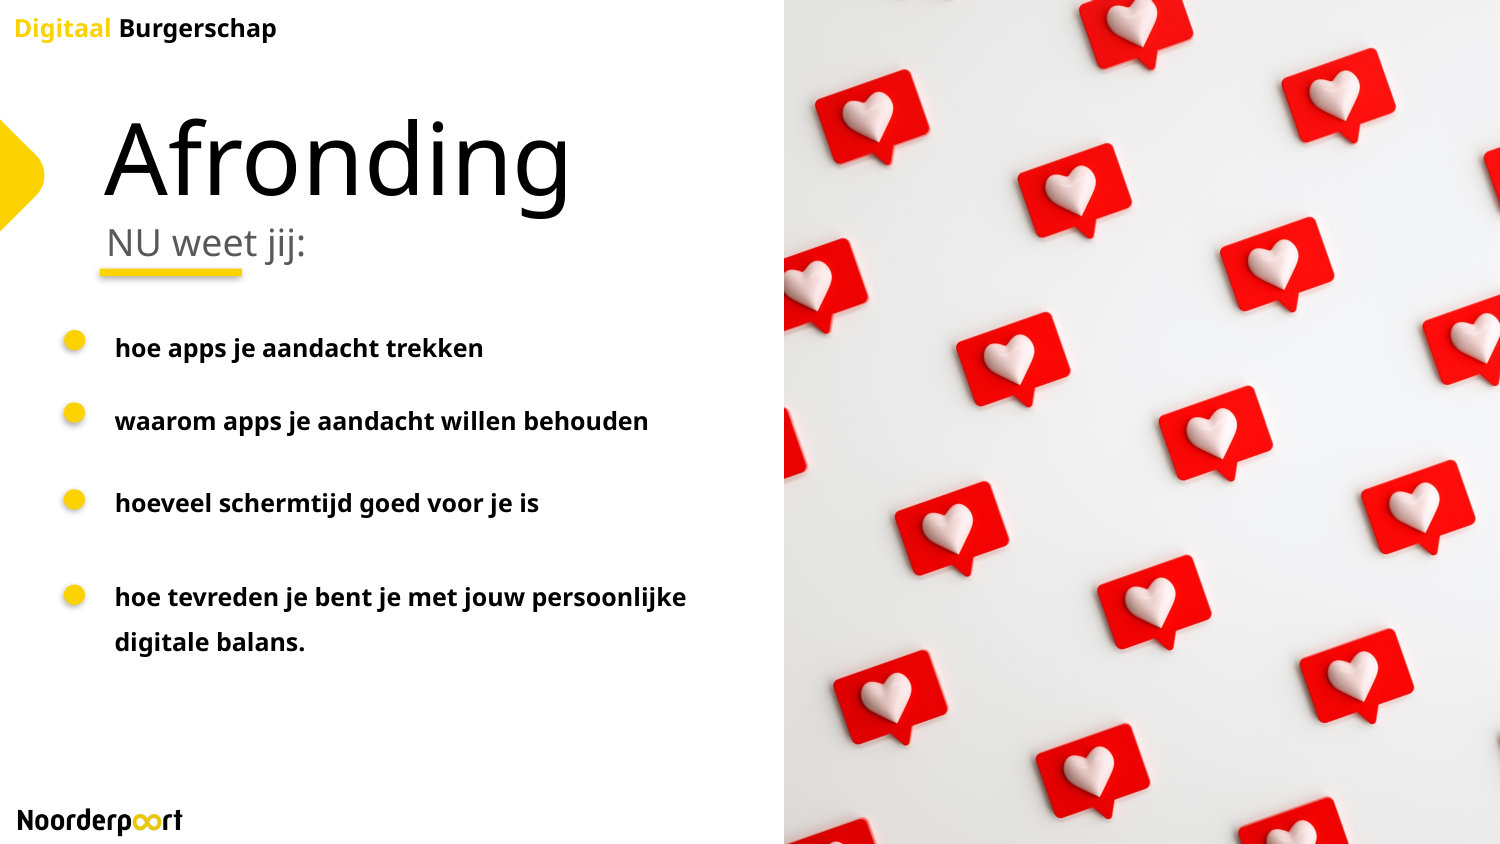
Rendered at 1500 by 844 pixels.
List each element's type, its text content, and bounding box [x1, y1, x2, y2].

text_box [63, 329, 87, 352]
text_box [99, 268, 243, 277]
picture [784, 0, 1500, 844]
text_box [0, 99, 47, 215]
text_box [0, 119, 45, 232]
text_box [63, 583, 86, 606]
text_box hoe tevreden je bent je met jouw persoonlijke digitale balans. [99, 559, 737, 664]
text_box [63, 488, 86, 511]
text_box hoeveel schermtijd goed voor je is [99, 465, 593, 526]
text_box Digitaal Burgerschap [0, 4, 314, 50]
text_box [63, 401, 86, 424]
picture [16, 807, 183, 838]
text_box Afronding [89, 88, 675, 223]
text_box NU weet jij: [91, 211, 584, 271]
text_box hoe apps je aandacht trekken [99, 310, 571, 371]
text_box waarom apps je aandacht willen behouden [99, 382, 707, 443]
